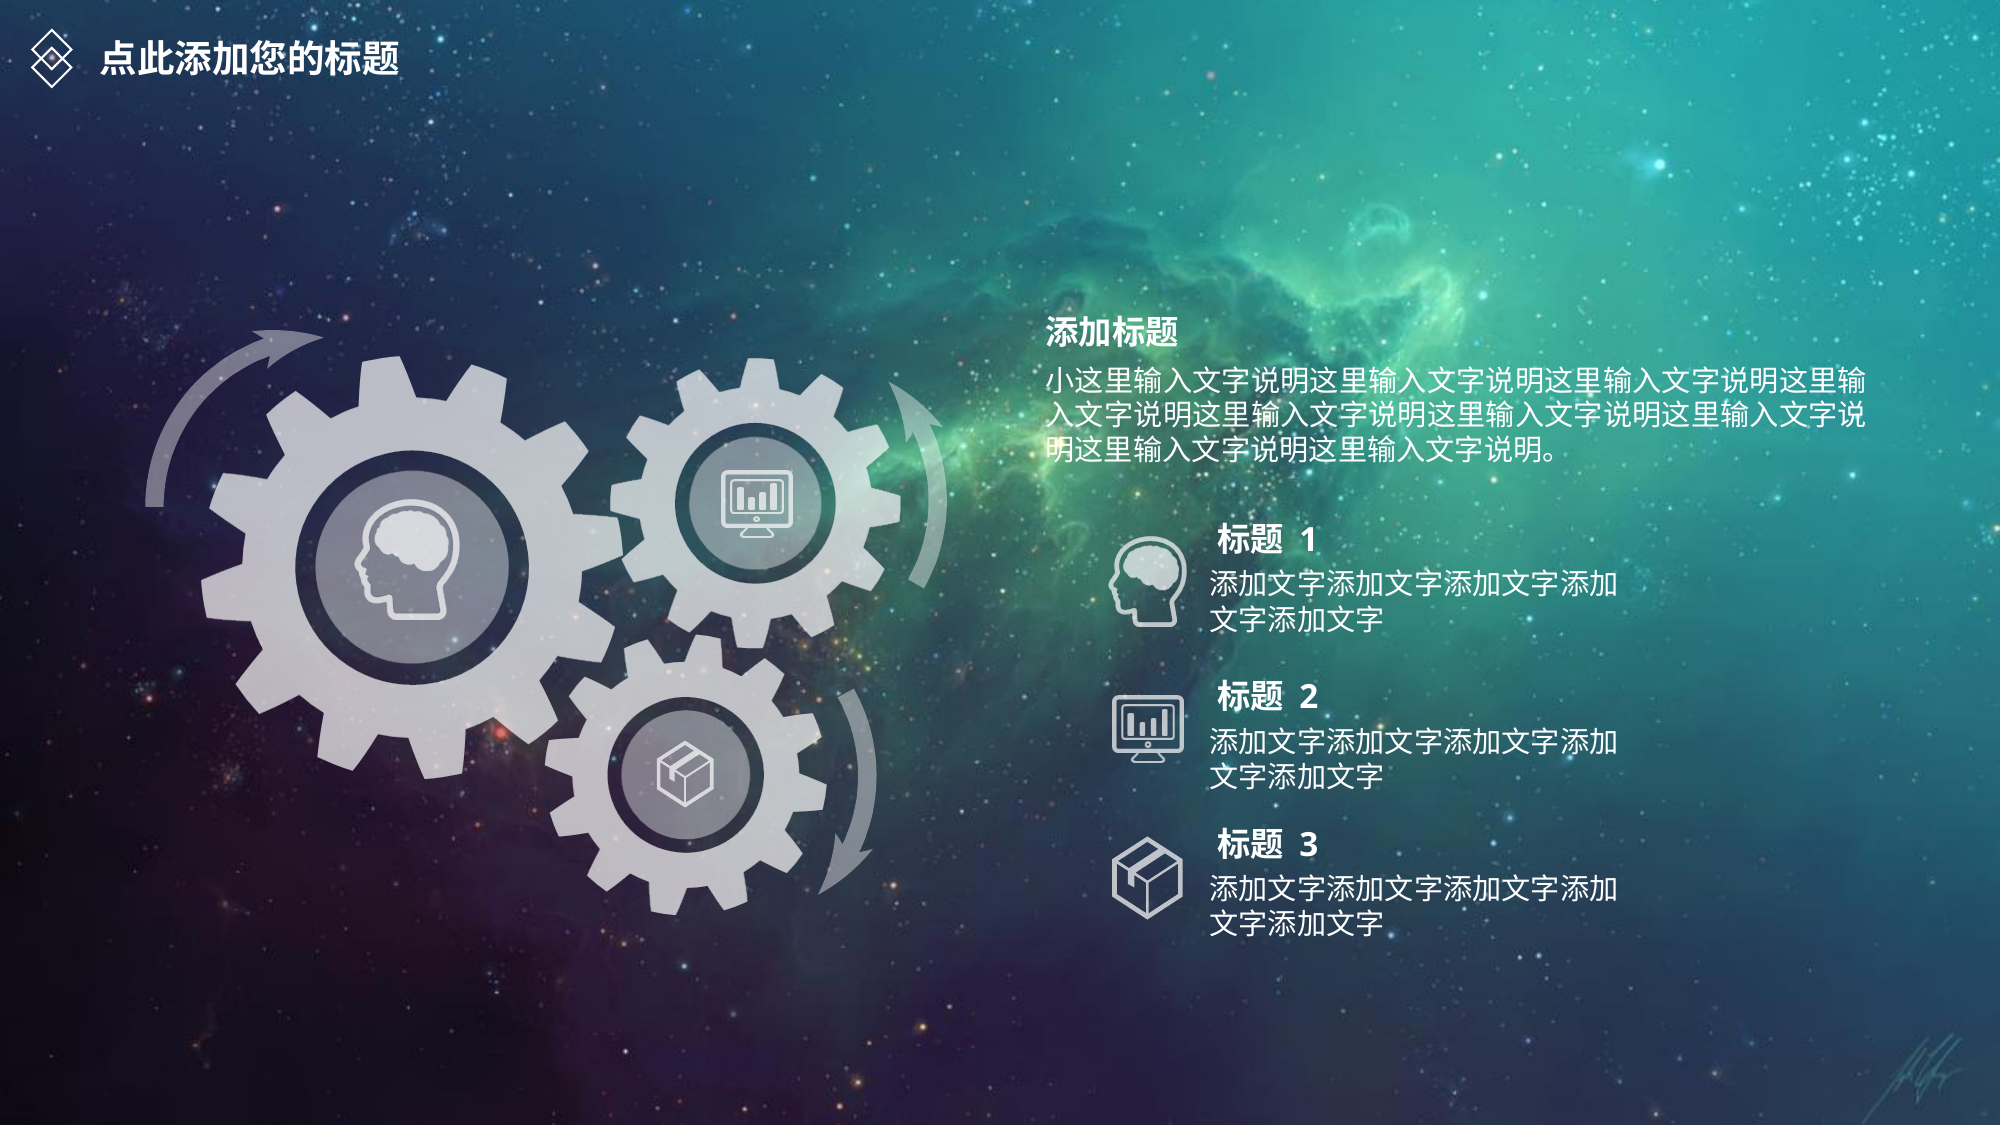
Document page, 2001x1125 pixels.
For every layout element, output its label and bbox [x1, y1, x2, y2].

picture [0, 0, 2000, 1125]
text_box [32, 29, 72, 88]
